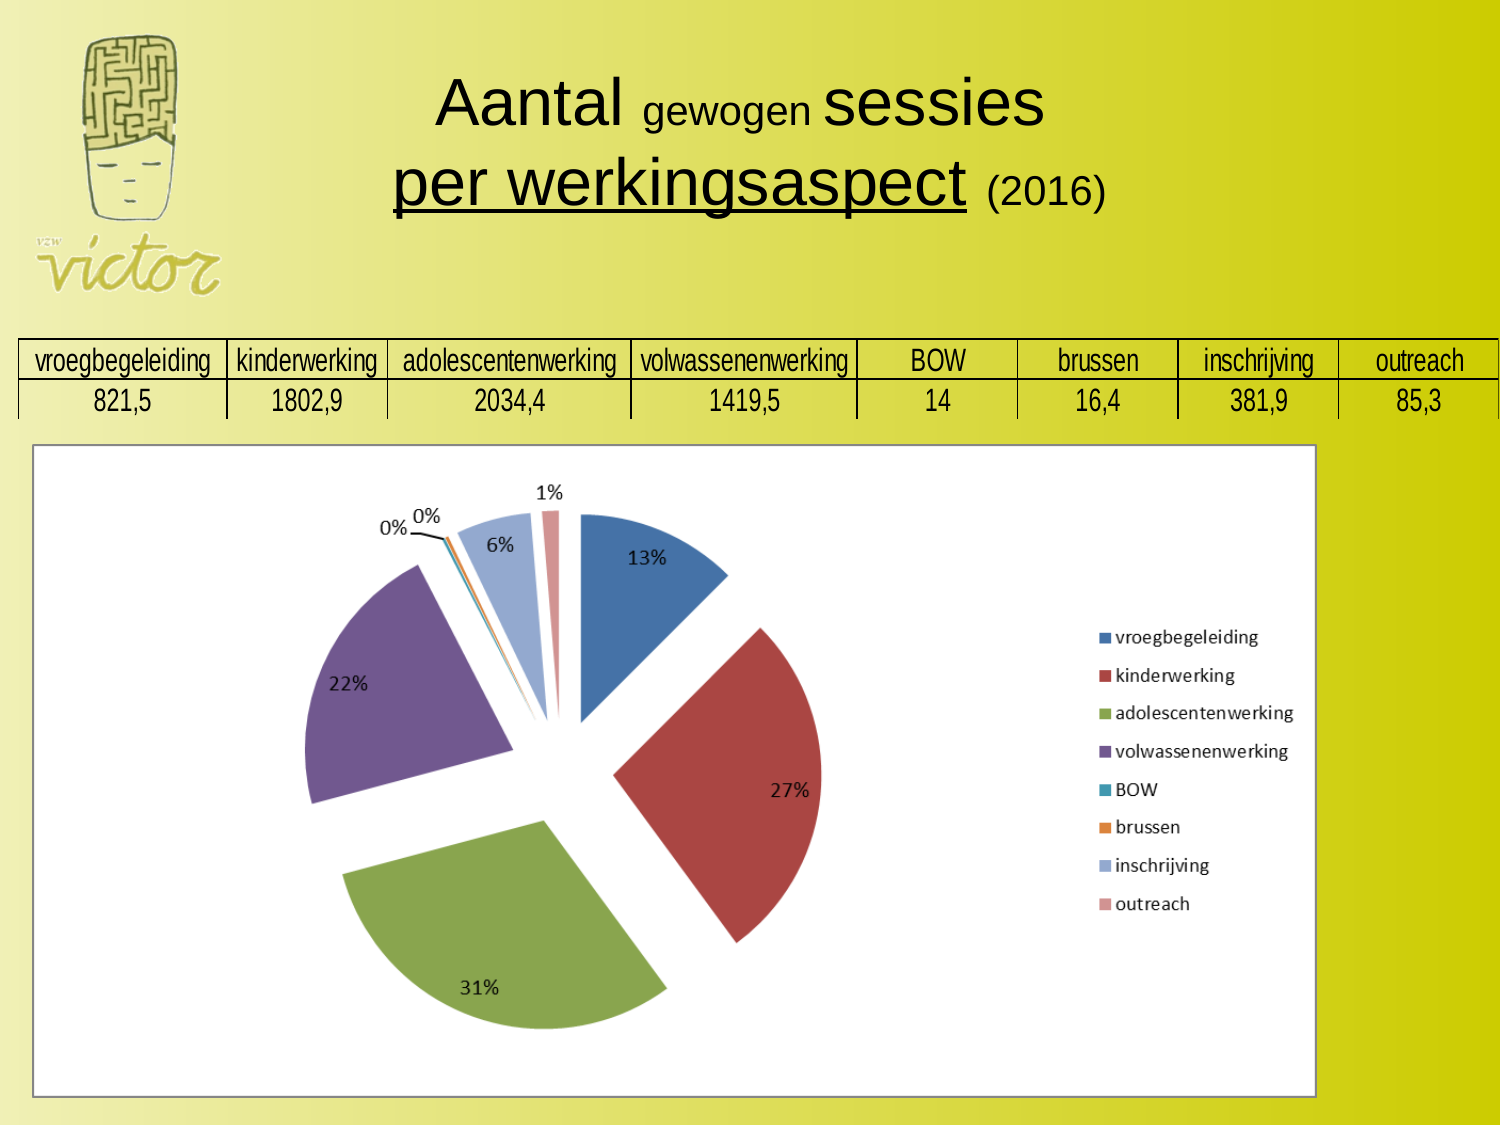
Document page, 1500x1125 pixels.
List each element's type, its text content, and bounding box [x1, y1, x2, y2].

title Aantal gewogen sessies per werkingsaspect (2016) [74, 44, 1426, 233]
picture [29, 30, 234, 303]
picture [17, 337, 1500, 422]
picture [32, 444, 1318, 1098]
